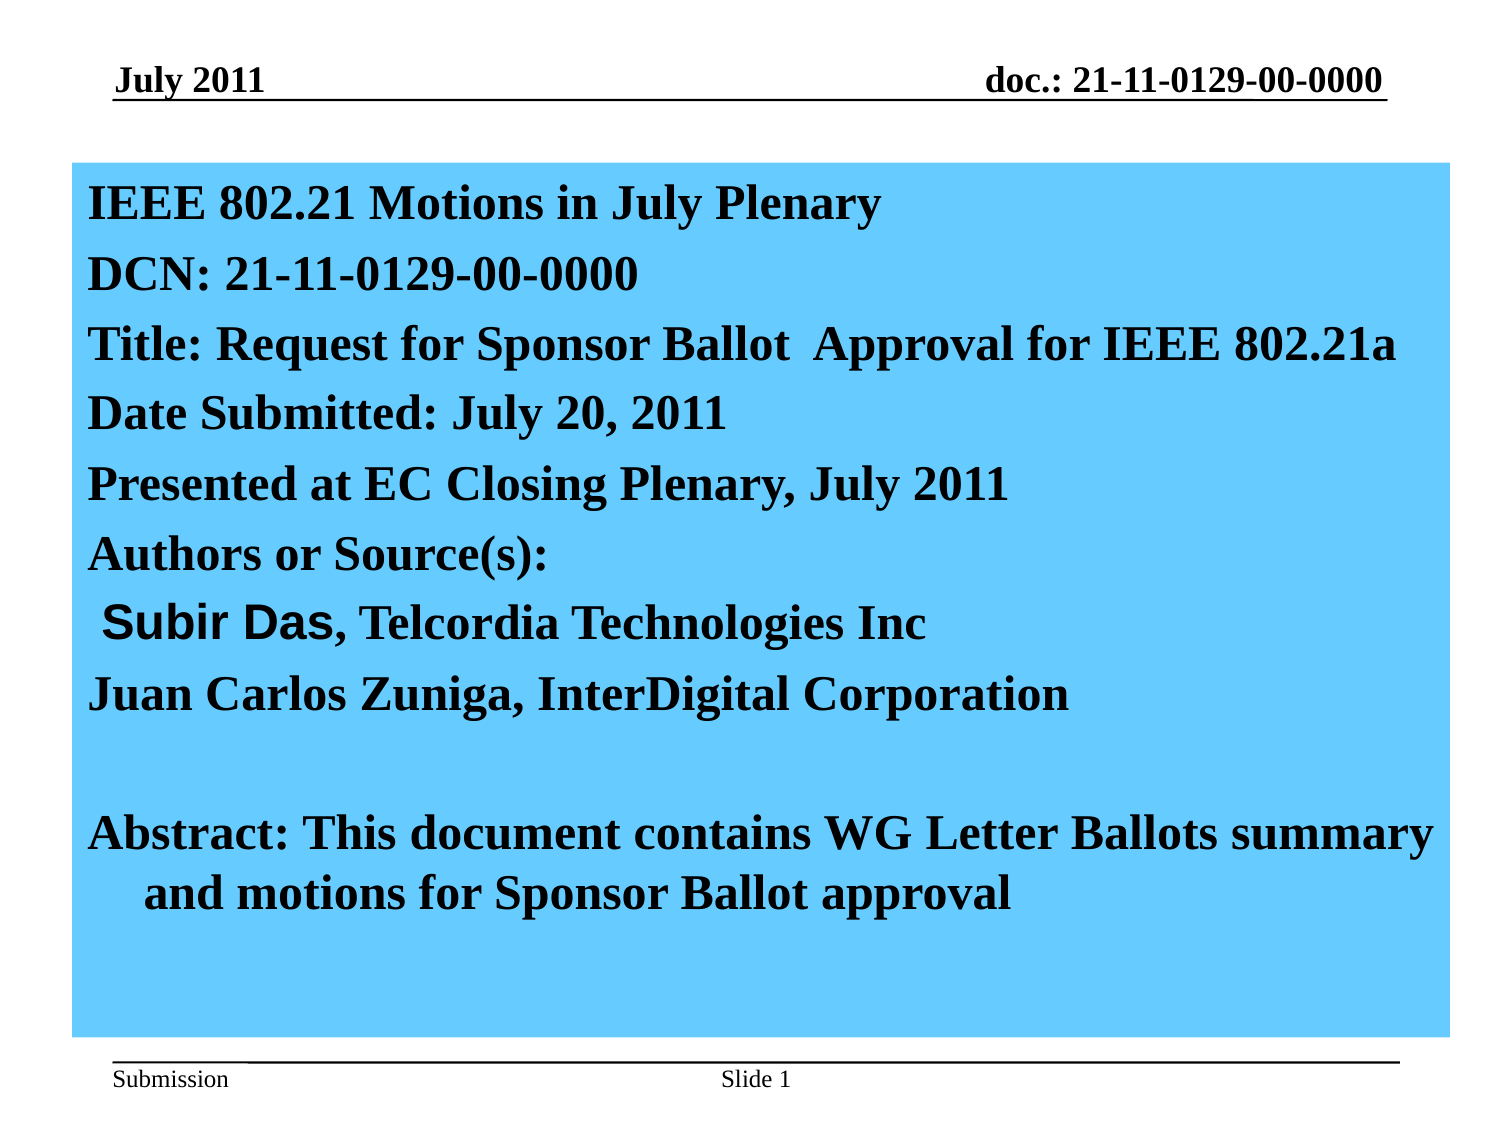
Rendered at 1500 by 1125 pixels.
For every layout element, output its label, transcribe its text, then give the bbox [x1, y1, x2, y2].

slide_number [114, 54, 268, 101]
list IEEE 802.21 Motions in July Plenary DCN: 21-11-0129-00-0000 Title: Request for Sponsor Ballot Approval for IEEE 802.21a Date Submitted: July 20, 2011 Presented at EC Closing Plenary, July 2011 Authors or Source(s): Subir Das, Telcordia Technologies Inc Juan Carlos Zuniga, InterDigital Corporation Abstract: This document contains WG Letter Ballots summary and motions for Sponsor Ballot approval [71, 162, 1451, 1038]
slide_number 1 [712, 1061, 800, 1093]
